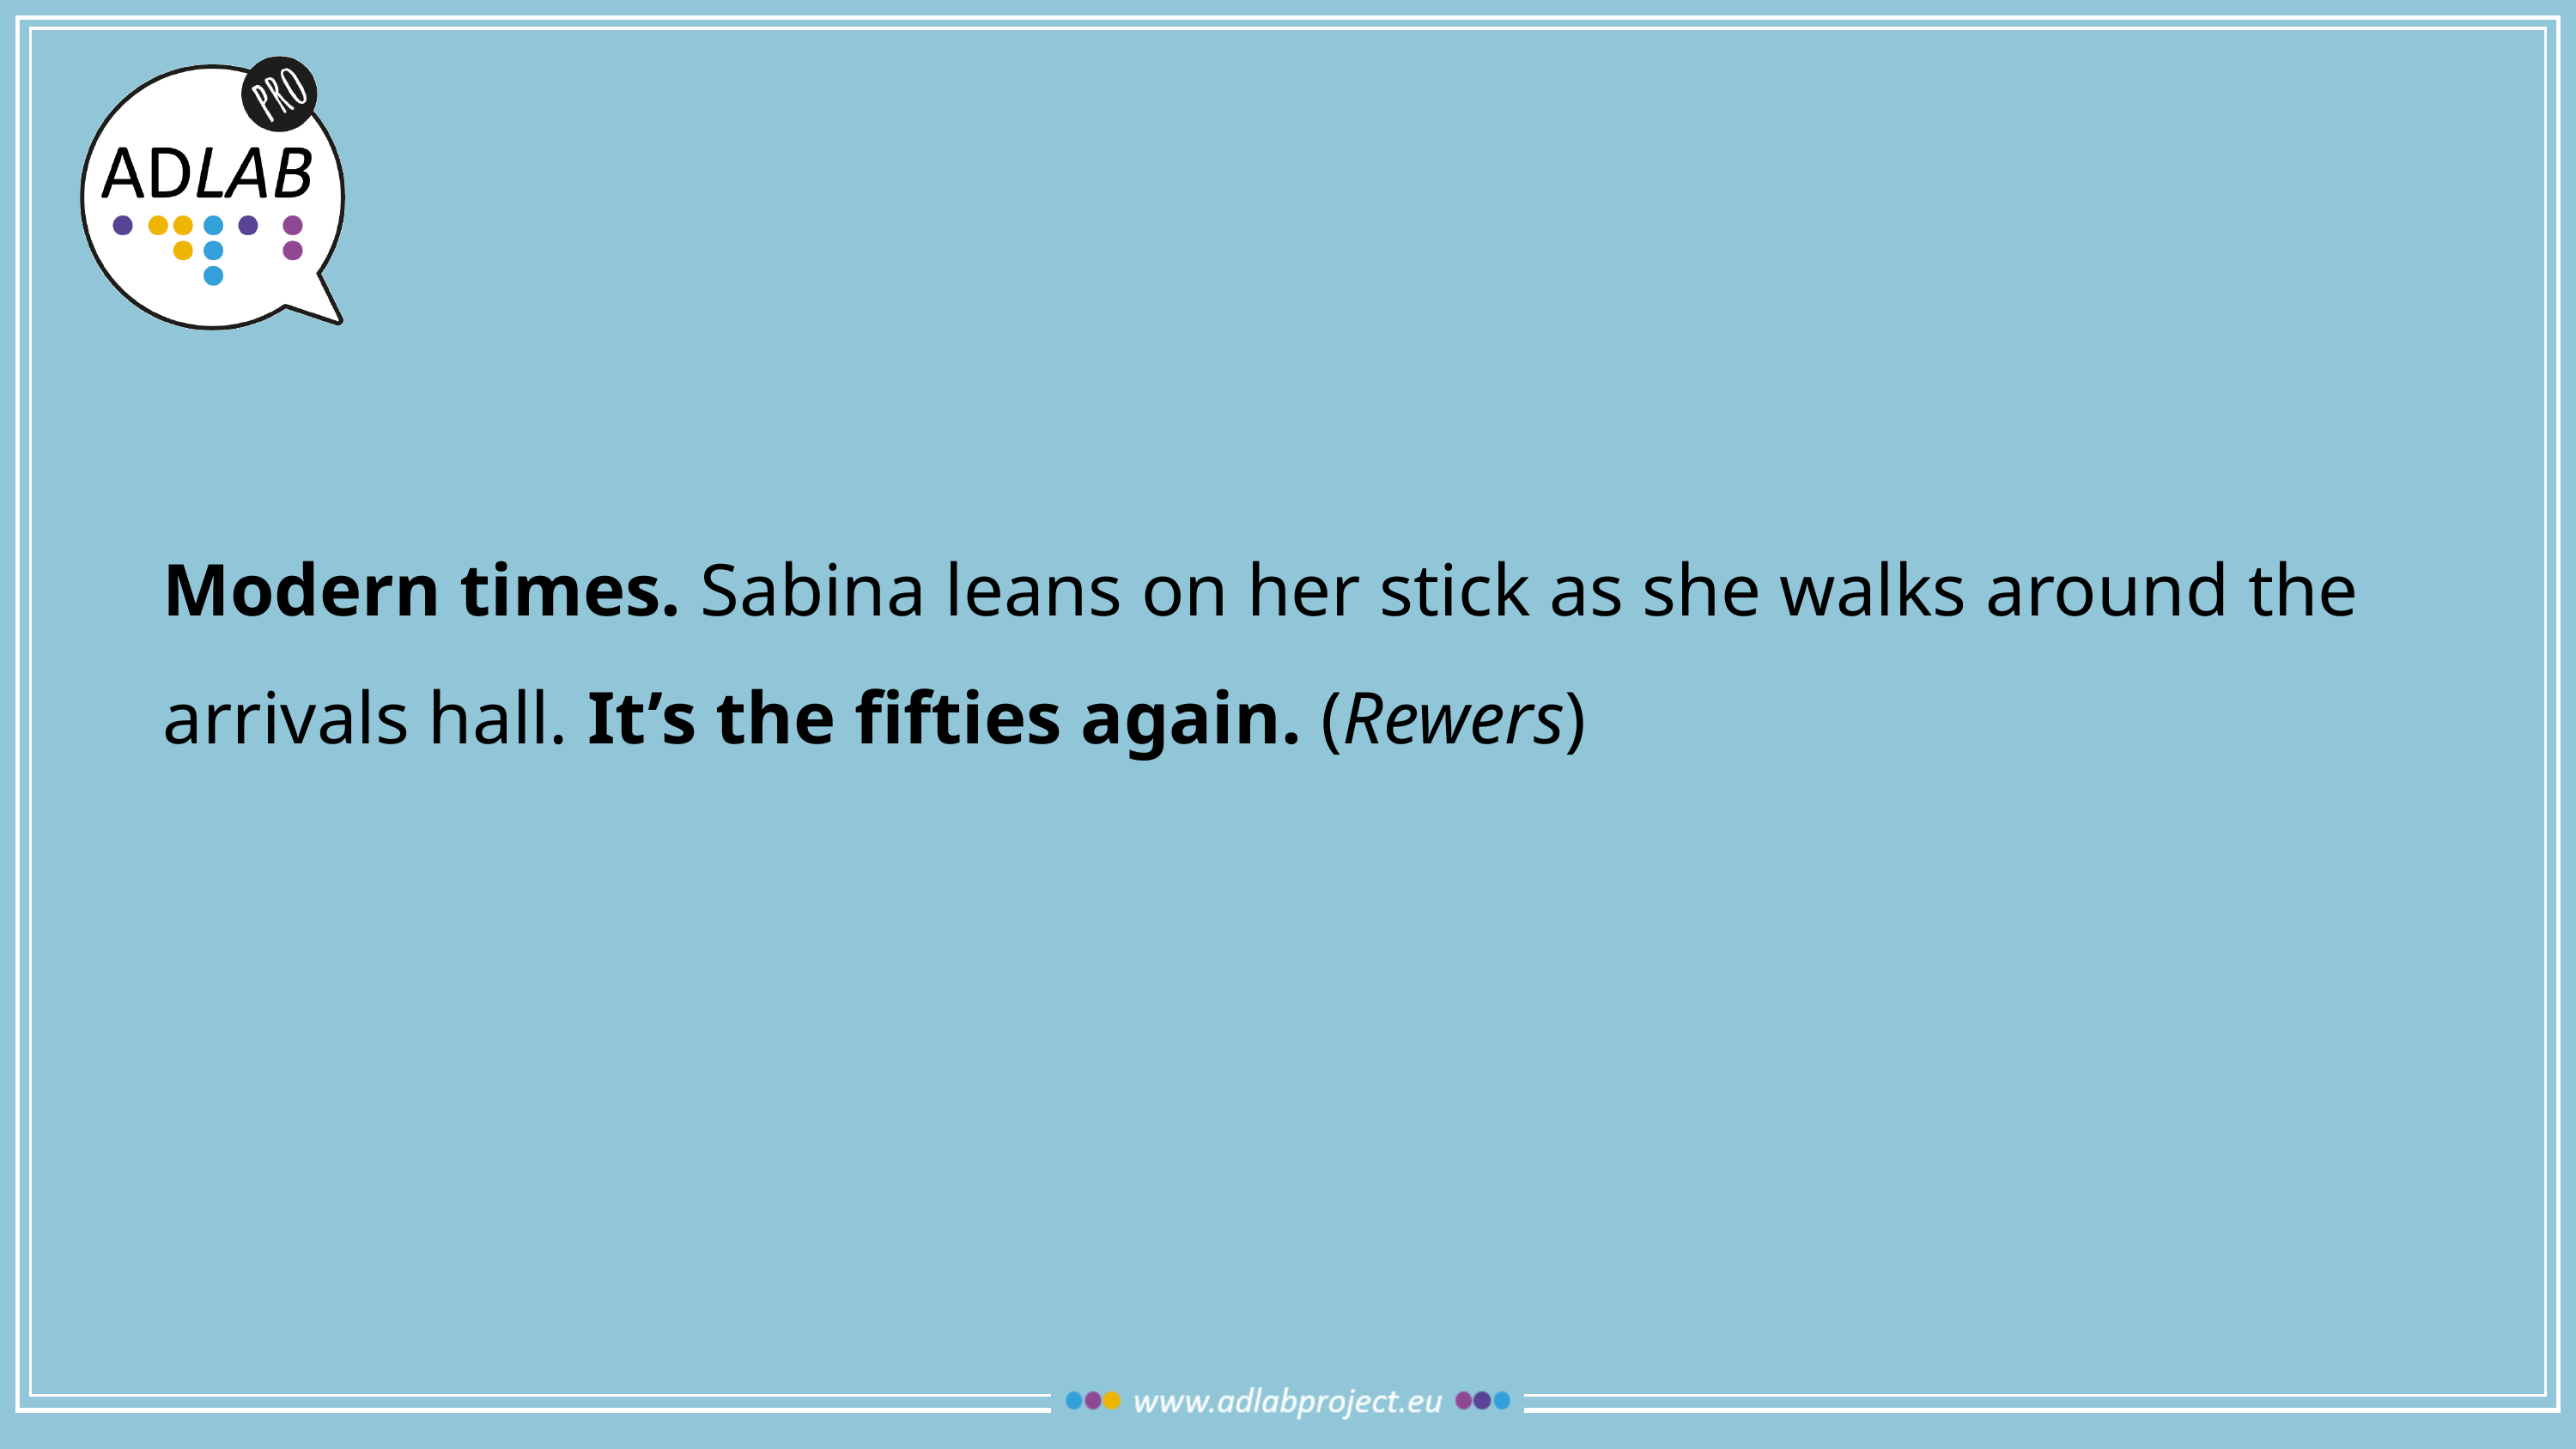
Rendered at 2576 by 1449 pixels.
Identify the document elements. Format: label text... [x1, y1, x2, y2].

picture [72, 49, 353, 330]
picture [1051, 1378, 1524, 1429]
list Modern times. Sabina leans on her stick as she walks around the arrivals hall. It’s the fifties again. (Rewers) [150, 494, 2467, 1087]
